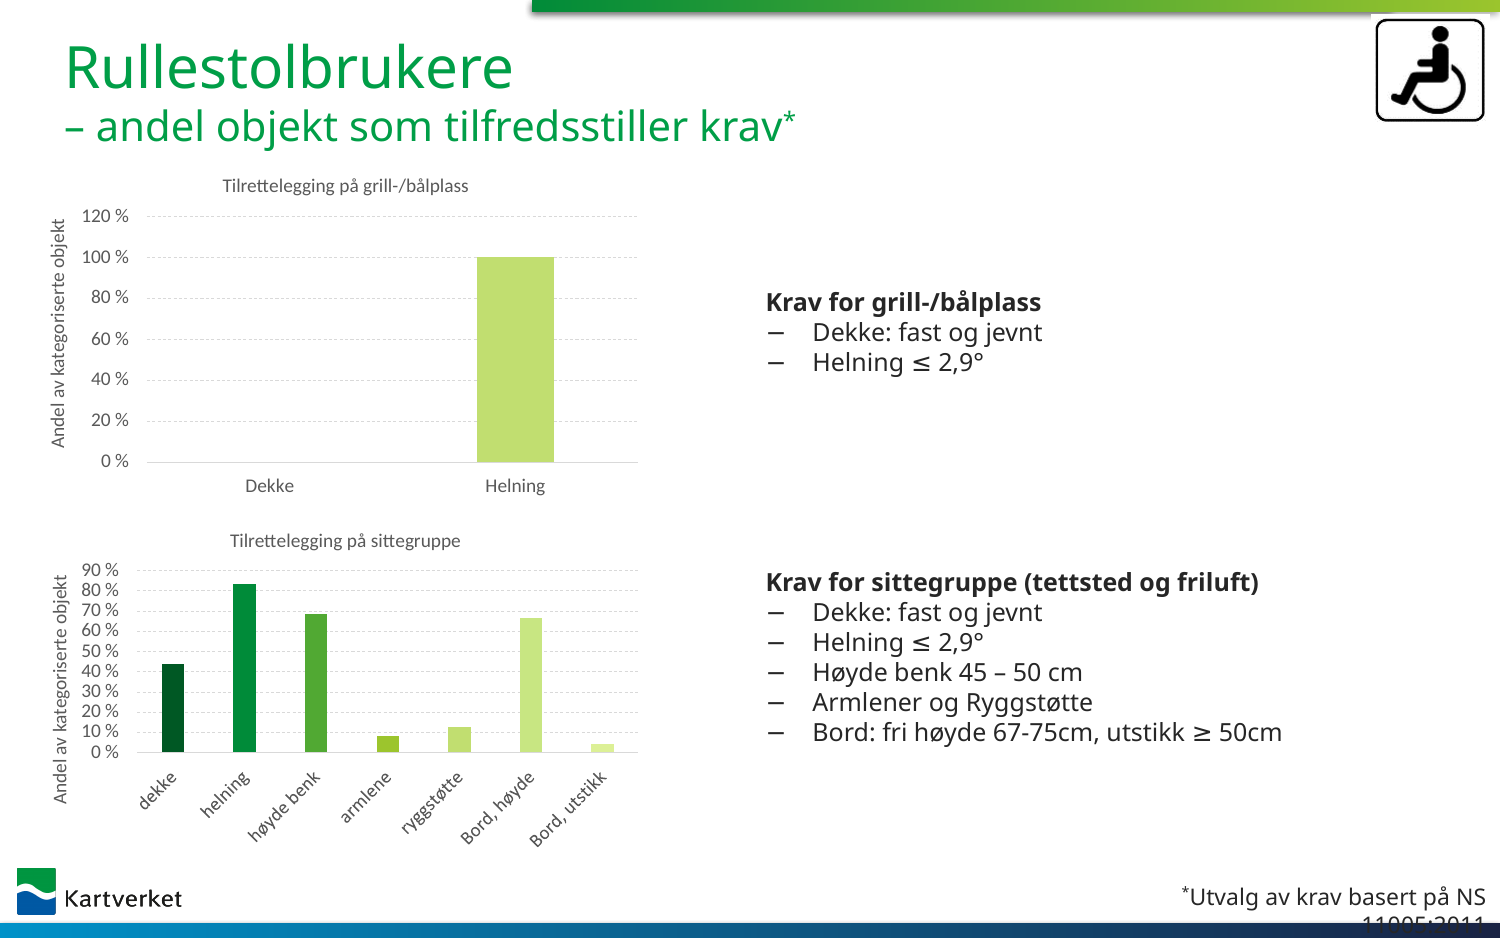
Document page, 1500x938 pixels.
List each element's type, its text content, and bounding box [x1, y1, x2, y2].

text_box *Utvalg av krav basert på NS 11005:2011 [1068, 873, 1500, 938]
picture [41, 520, 650, 859]
text_box Krav for sittegruppe (tettsted og friluft) Dekke: fast og jevnt Helning ≤ 2,9° Høyde benk 45 – 50 cm Armlener og Ryggstøtte Bord: fri høyde 67-75cm, utstikk ≥ 50cm [750, 559, 1500, 754]
picture [41, 166, 650, 505]
text_box Rullestolbrukere – andel objekt som tilfredsstiller krav* [49, 14, 1431, 158]
picture [1371, 13, 1491, 127]
text_box Krav for grill-/bålplass Dekke: fast og jevnt Helning ≤ 2,9° [750, 279, 1452, 384]
